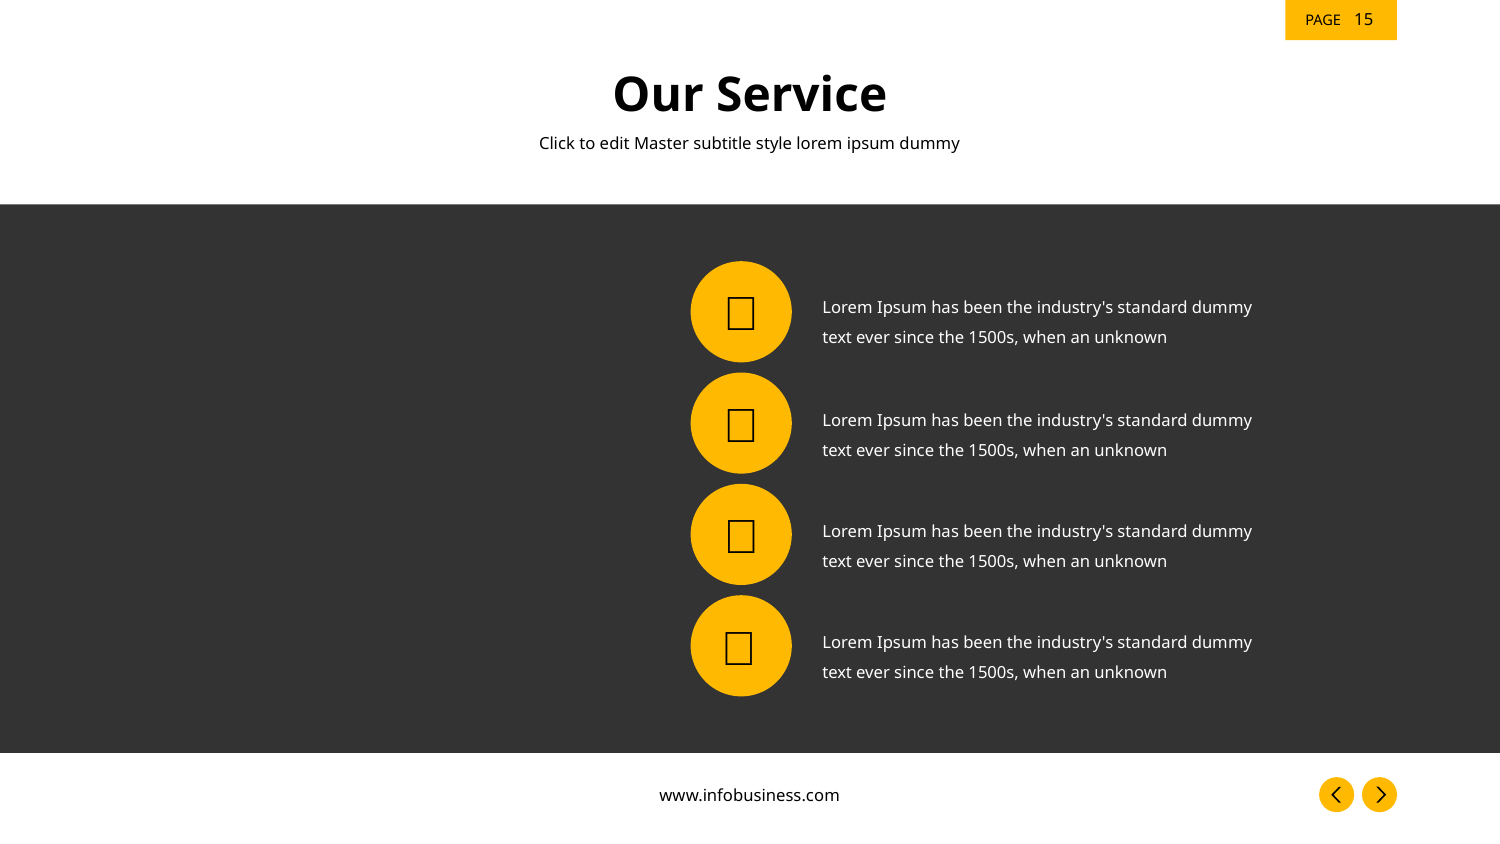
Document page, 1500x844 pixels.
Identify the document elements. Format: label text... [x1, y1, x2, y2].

picture [0, 204, 1500, 754]
slide_number ‹#› [1342, 8, 1401, 32]
footer www.infobusiness.com [623, 772, 877, 818]
subtitle Click to edit Master subtitle style lorem ipsum dummy [103, 134, 1397, 153]
title Our Service [103, 58, 1397, 134]
